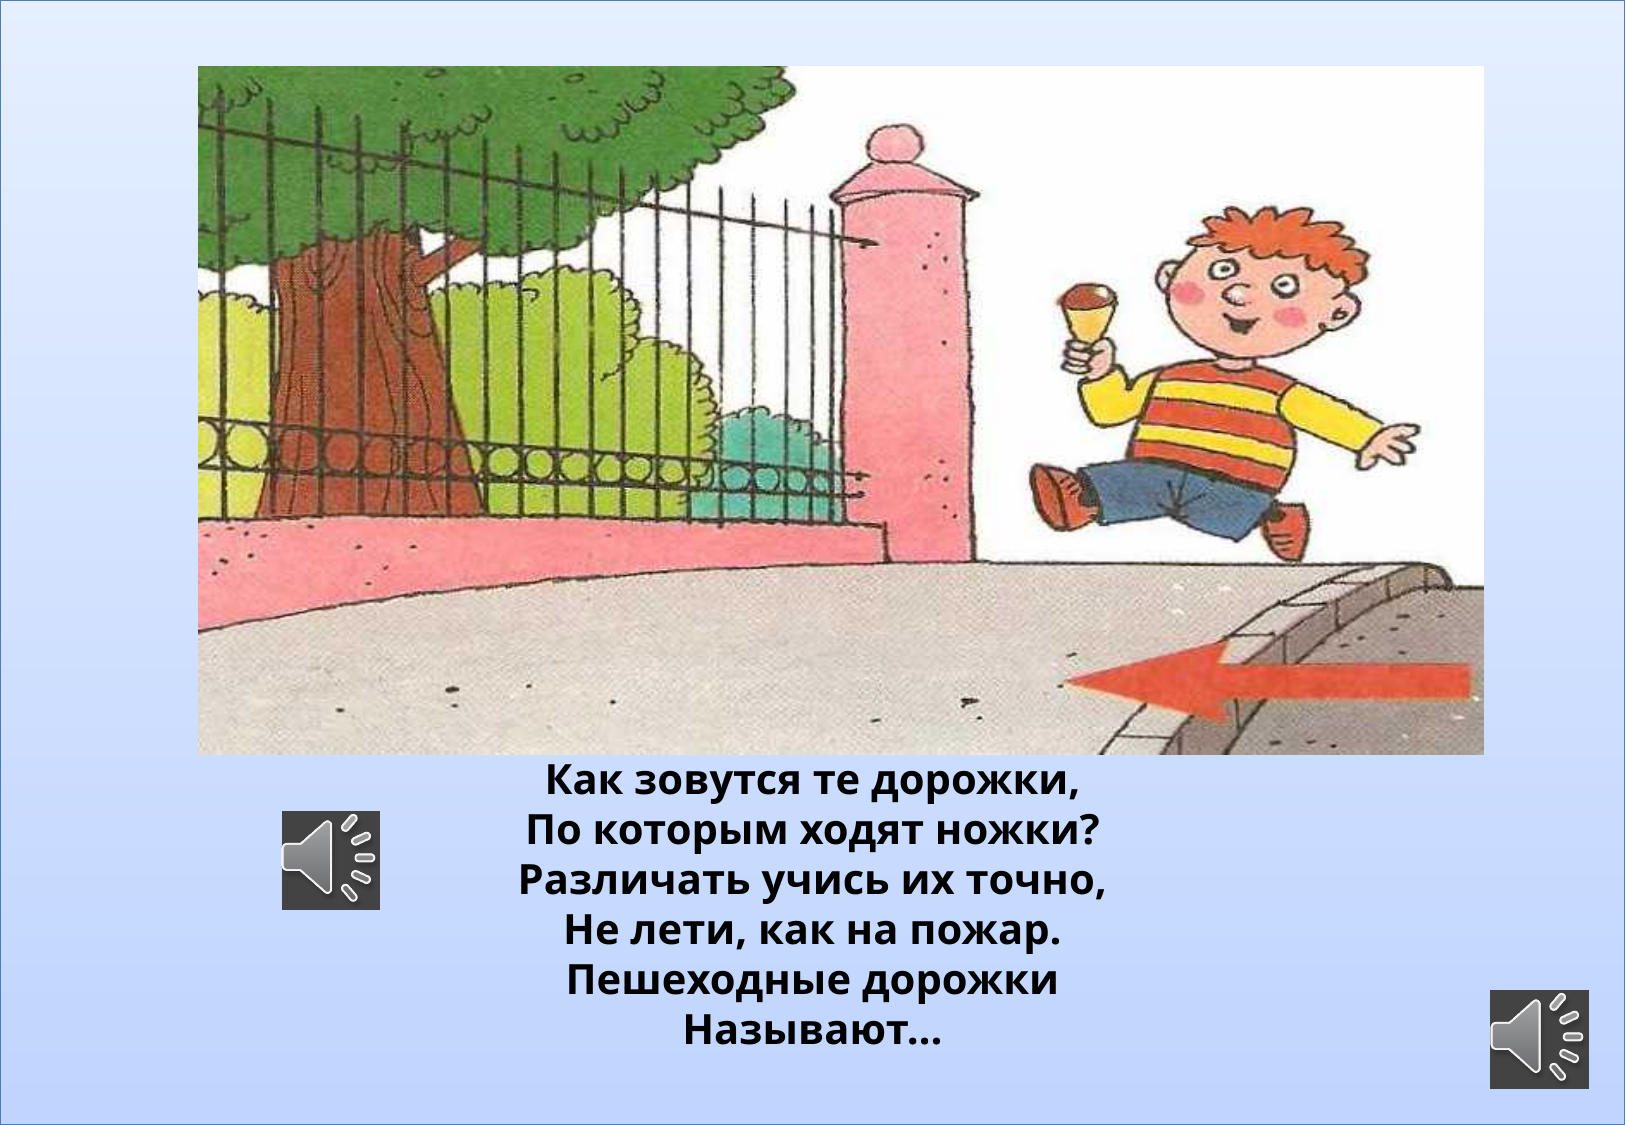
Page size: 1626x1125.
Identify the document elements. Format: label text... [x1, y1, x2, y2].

picture [197, 66, 1484, 755]
picture [1489, 989, 1590, 1090]
text_box Как зовутся те дорожки, По которым ходят ножки? Различать учись их точно, Не лети, как на пожар. Пешеходные дорожки Называют… [0, 0, 1625, 1125]
picture [280, 810, 382, 911]
